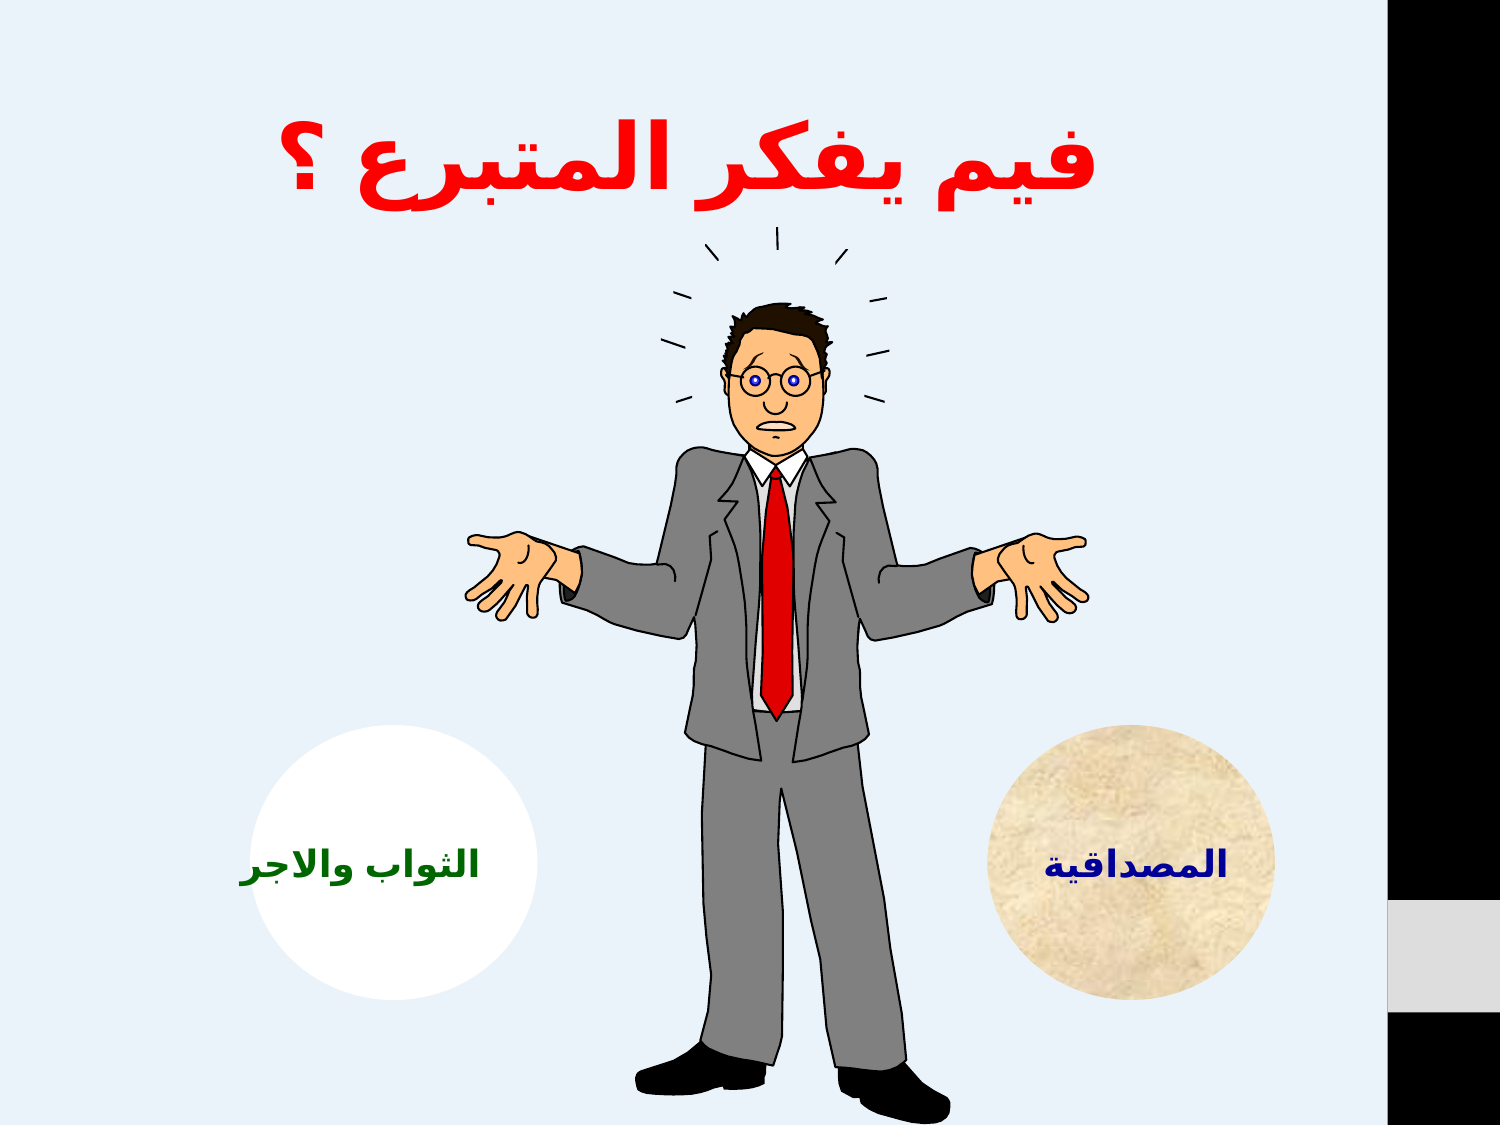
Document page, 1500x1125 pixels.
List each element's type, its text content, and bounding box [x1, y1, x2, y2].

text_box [461, 225, 1095, 1125]
text_box فيم يفكر المتبرع ؟ [261, 90, 1118, 215]
text_box المصداقية [1105, 725, 1275, 1001]
text_box الثواب والاجر [249, 725, 459, 1001]
